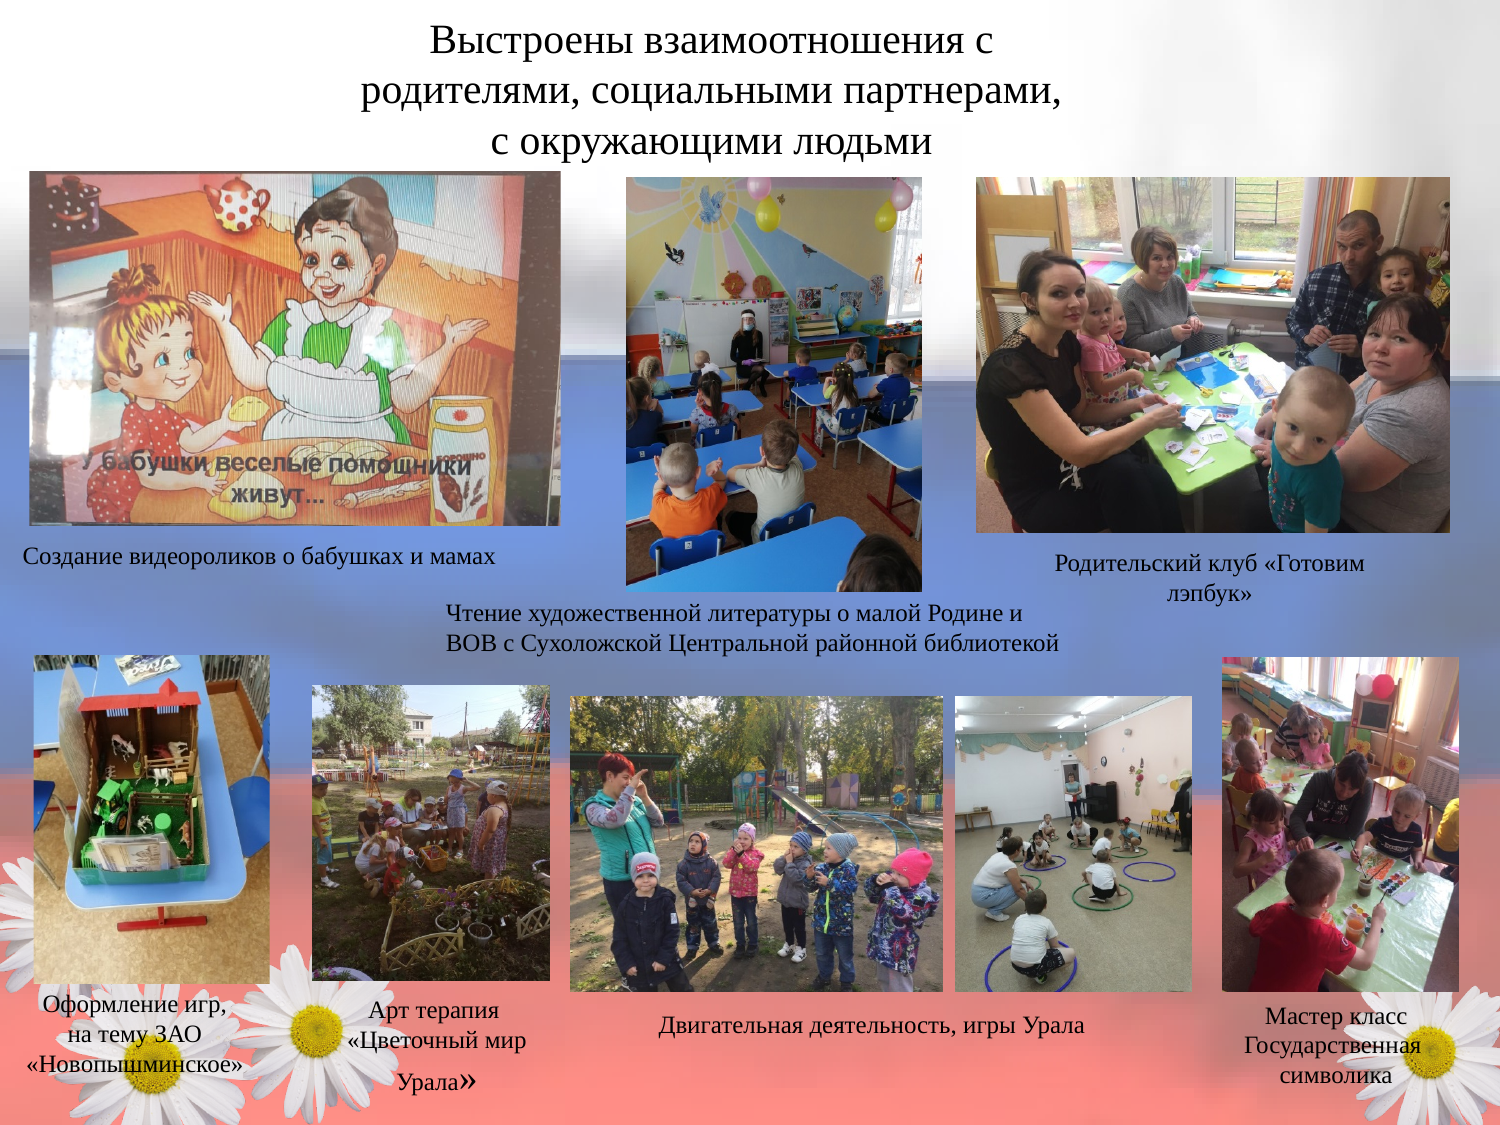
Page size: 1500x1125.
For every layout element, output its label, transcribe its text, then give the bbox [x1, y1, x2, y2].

text_box Создание видеороликов о бабушках и мамах [7, 532, 512, 577]
picture [28, 171, 561, 527]
text_box Мастер класс Государственная символика [1212, 991, 1460, 1097]
text_box Выстроены взаимоотношения с родителями, социальными партнерами, с окружающими людьми [336, 4, 1087, 170]
picture [570, 696, 943, 992]
text_box Арт терапия «Цветочный мир Урала» [312, 986, 561, 1106]
picture [955, 696, 1192, 992]
picture [976, 177, 1450, 533]
text_box Чтение художественной литературы о малой Родине и ВОВ с Сухоложской Центральной районной библиотекой [430, 589, 1181, 665]
text_box Оформление игр, на тему ЗАО «Новопышминское» [0, 979, 270, 1085]
picture [1222, 657, 1500, 1125]
picture [0, 654, 550, 1125]
text_box Двигательная деятельность, игры Урала [643, 1001, 1140, 1046]
picture [625, 177, 922, 592]
text_box Родительский клуб «Готовим лэпбук» [1010, 541, 1416, 614]
